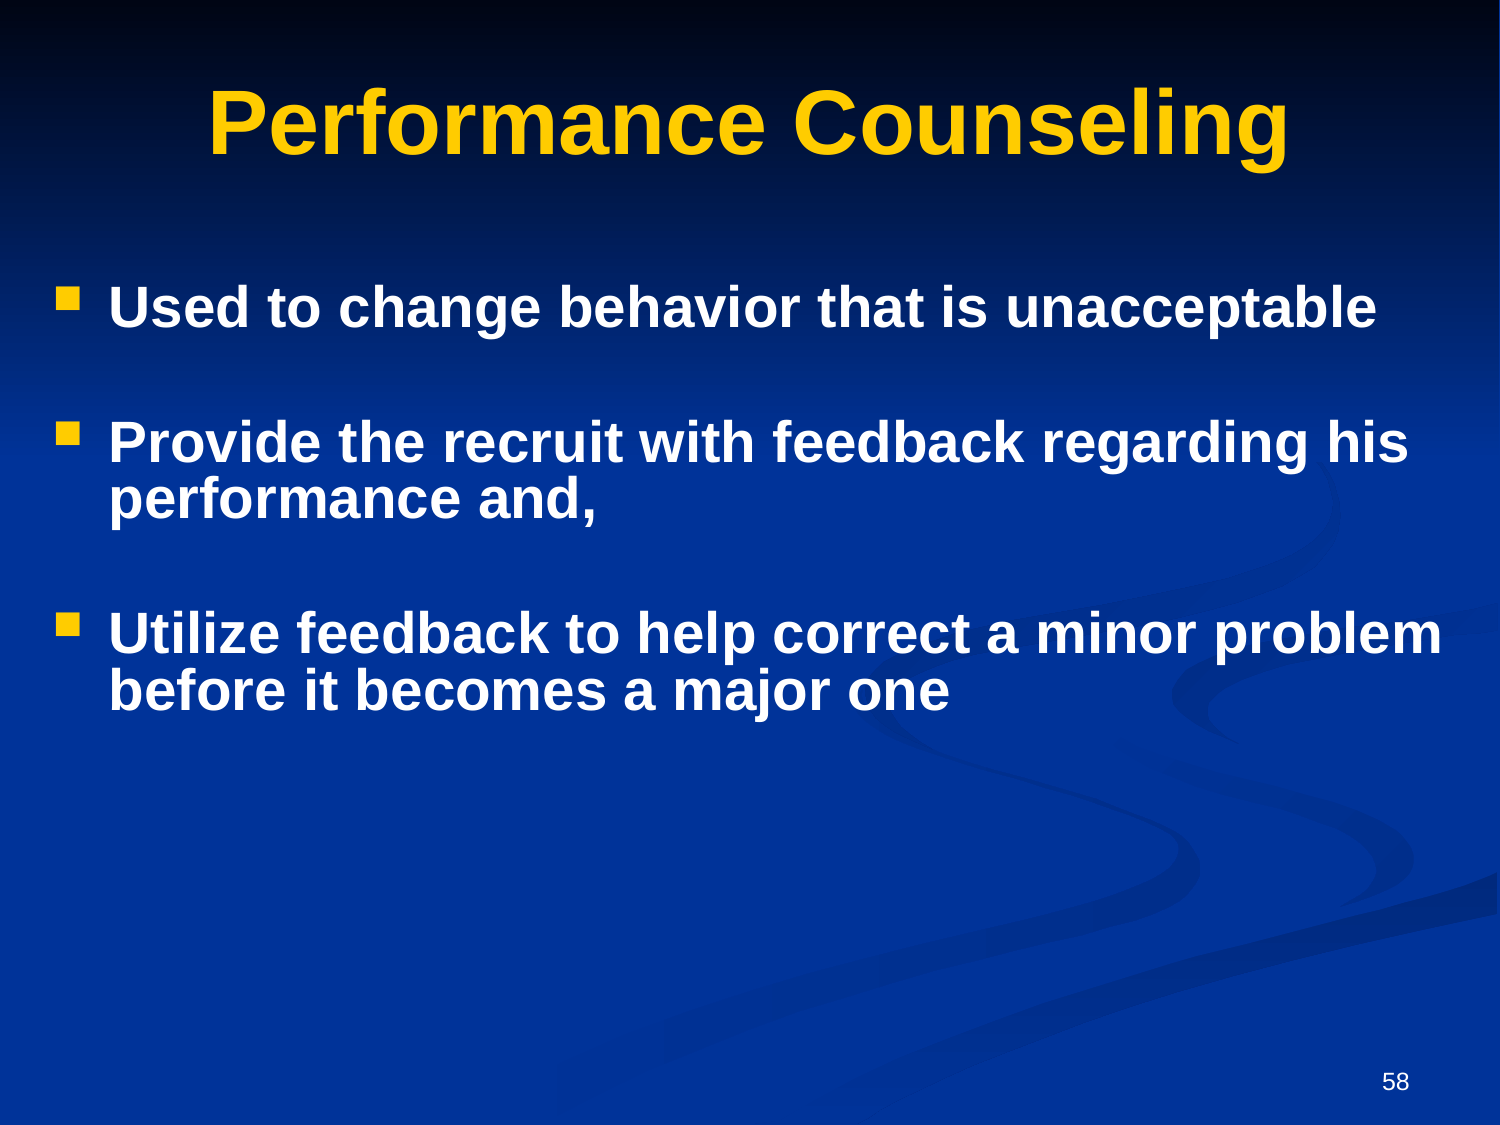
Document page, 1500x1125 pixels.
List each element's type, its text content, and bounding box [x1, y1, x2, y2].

title Performance Counseling [74, 44, 1426, 192]
list Used to change behavior that is unacceptable Provide the recruit with feedback regarding his performance and, Utilize feedback to help correct a minor problem before it becomes a major one [37, 274, 1463, 1125]
